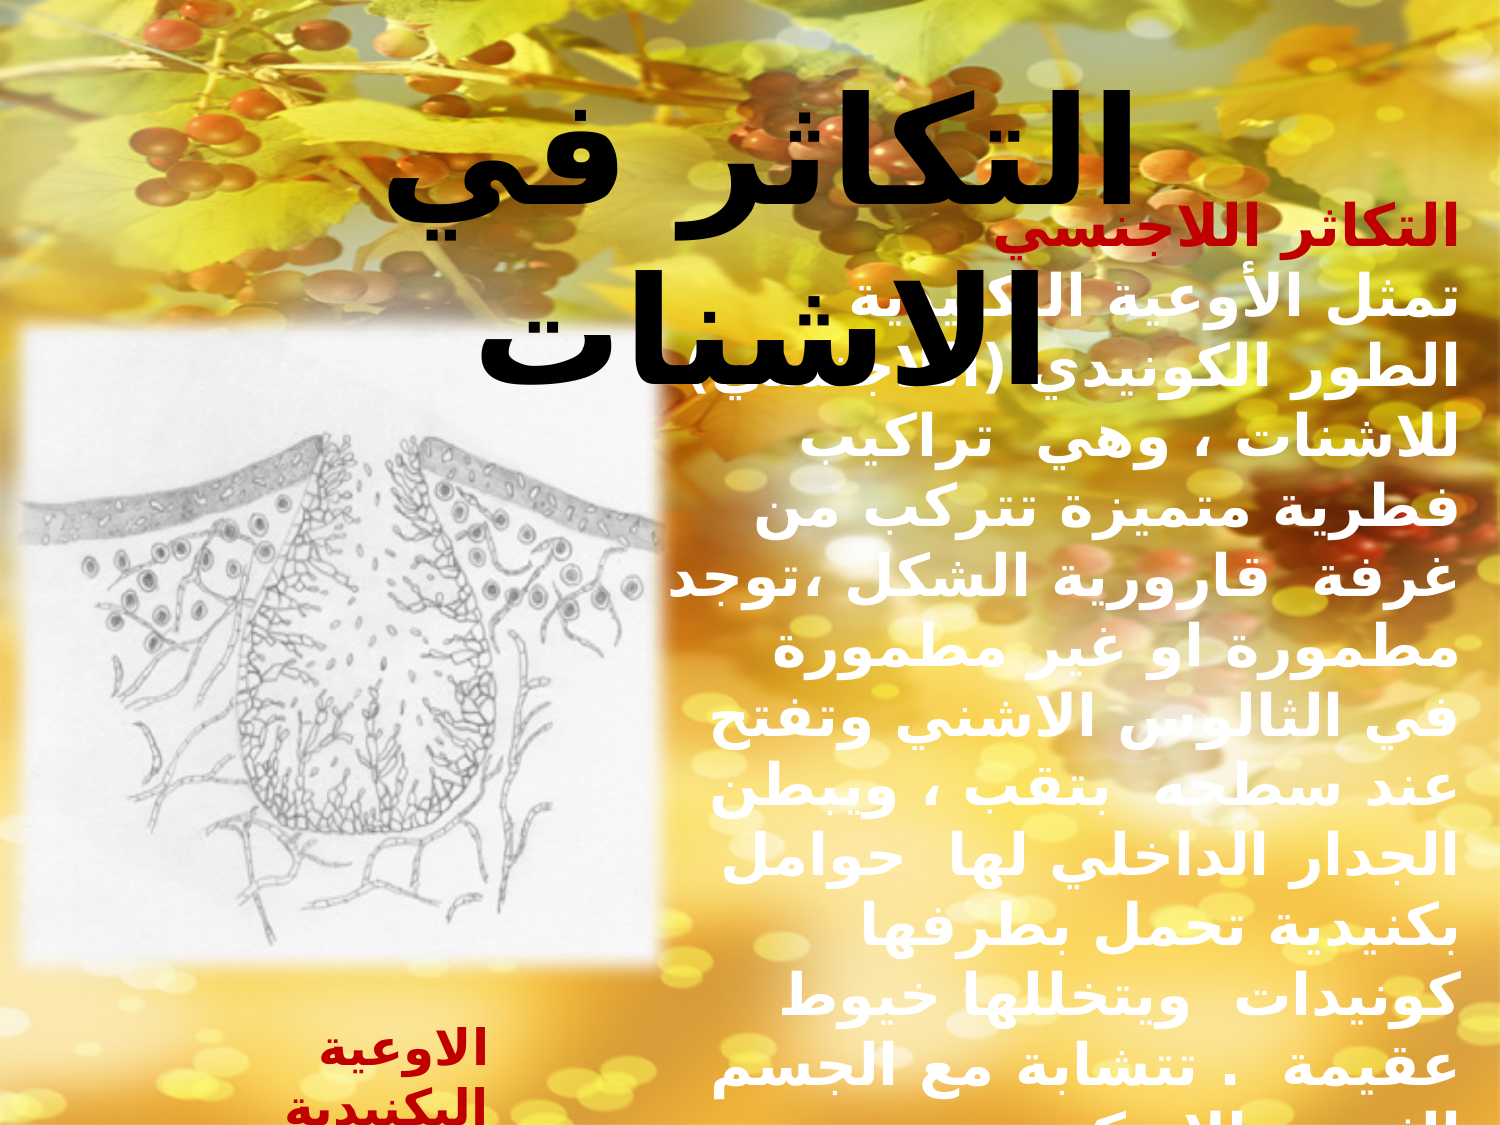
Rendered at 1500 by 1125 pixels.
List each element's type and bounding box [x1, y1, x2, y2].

picture [0, 304, 680, 985]
list [0, 0, 1500, 1125]
